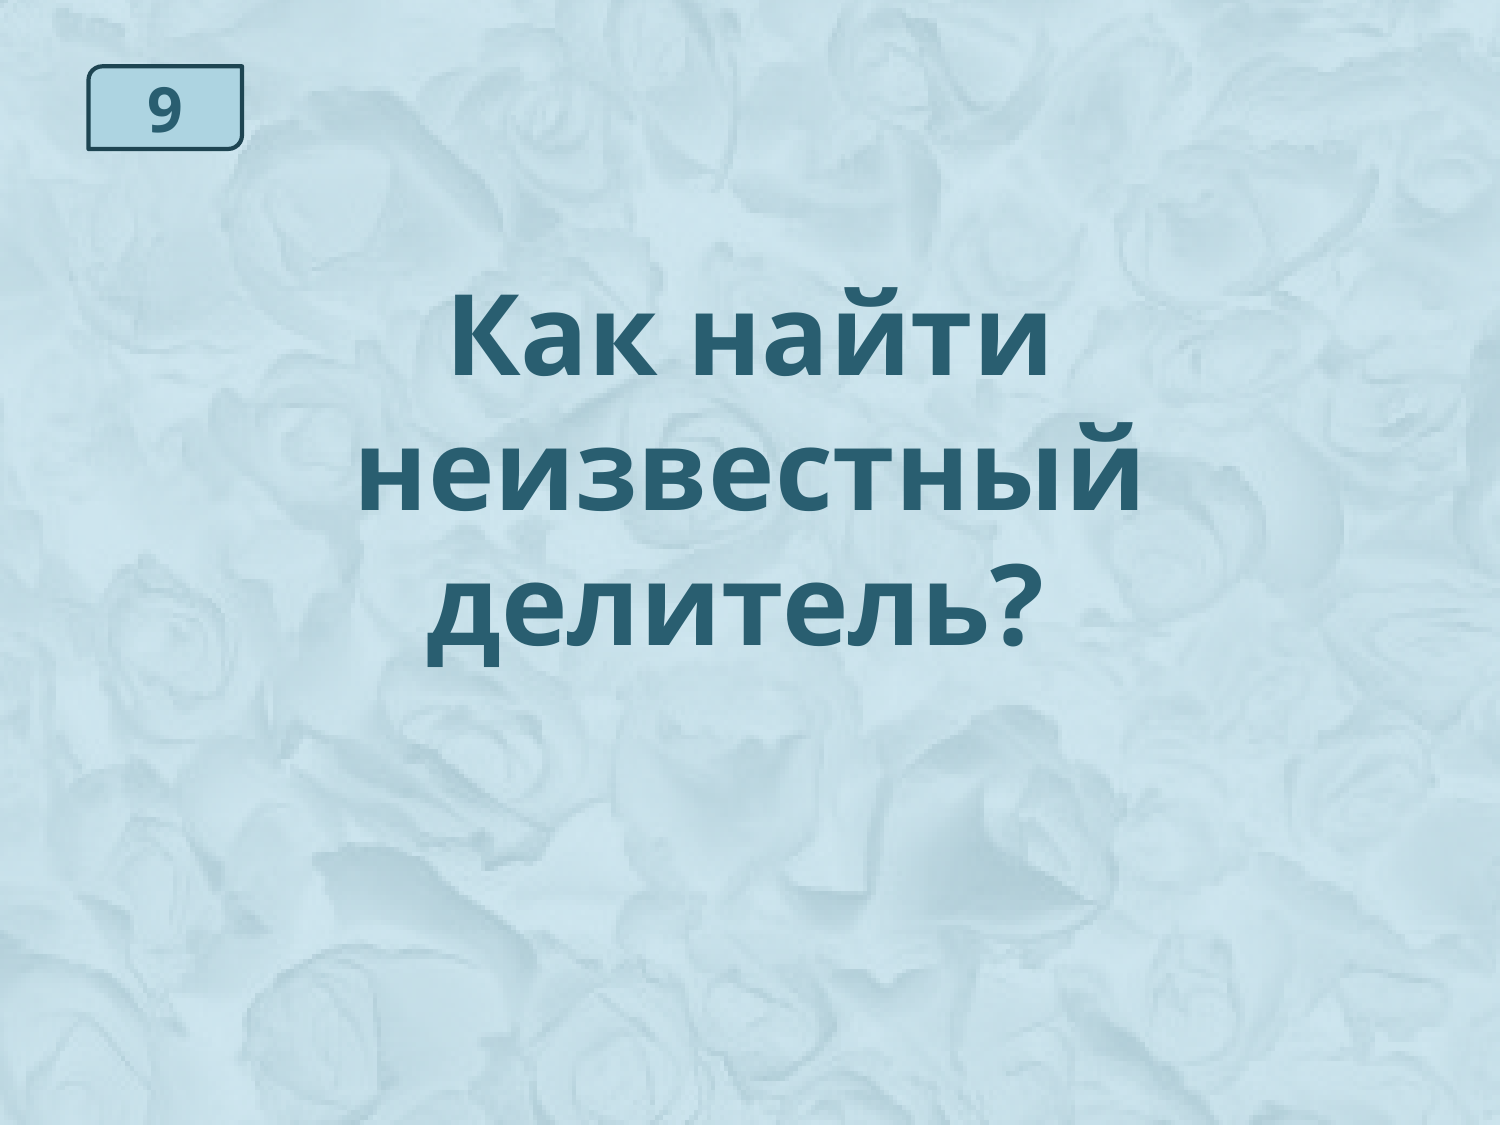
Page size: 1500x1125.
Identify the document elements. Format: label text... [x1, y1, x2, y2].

text_box 9 [86, 64, 245, 152]
text_box Как найти неизвестный делитель? [76, 255, 1424, 676]
